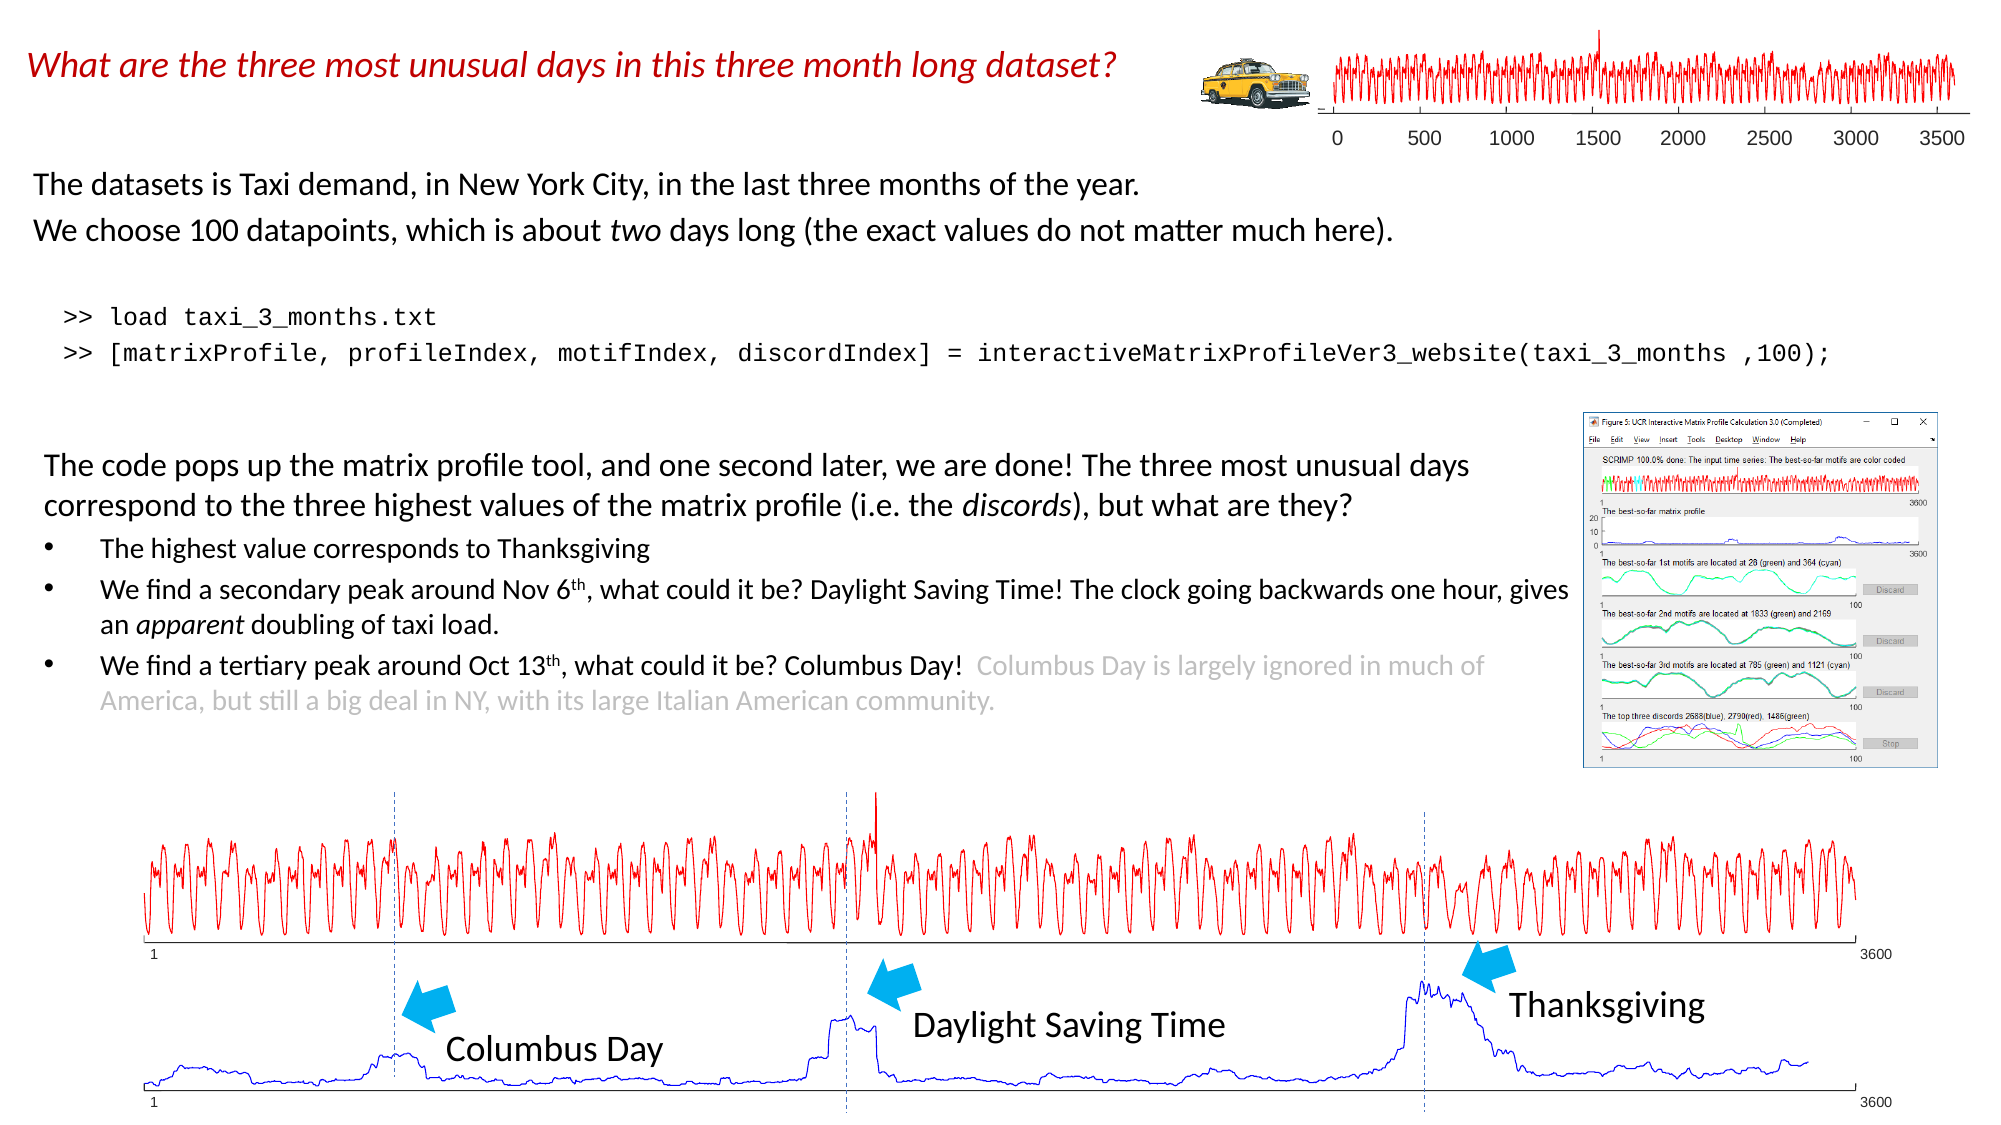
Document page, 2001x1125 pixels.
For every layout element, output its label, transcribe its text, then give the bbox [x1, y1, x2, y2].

text_box 3000 [1833, 124, 1880, 150]
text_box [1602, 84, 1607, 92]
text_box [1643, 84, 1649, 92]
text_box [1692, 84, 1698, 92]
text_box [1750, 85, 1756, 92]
text_box The code pops up the matrix profile tool, and one second later, we are done! The three most unusual days correspond to the three highest values of the matrix profile (i.e. the discords), but what are they? The highest value corresponds to Thanksgiving We find a secondary peak around Nov 6th, what could it be? Daylight Saving Time! The clock going backwards one hour, gives an apparent doubling of taxi load. We find a tertiary peak around Oct 13th, what could it be? Columbus Day! Columbus Day is largely ignored in much of America, but still a big deal in NY, with its large Italian American community. [29, 435, 1583, 724]
picture [1583, 412, 1938, 768]
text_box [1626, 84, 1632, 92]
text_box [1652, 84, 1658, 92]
text_box 2500 [1746, 124, 1793, 150]
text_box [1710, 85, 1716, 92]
text_box [847, 981, 1424, 1086]
text_box 1 [149, 1092, 159, 1111]
text_box 0 [1331, 124, 1344, 150]
text_box [1425, 836, 1856, 936]
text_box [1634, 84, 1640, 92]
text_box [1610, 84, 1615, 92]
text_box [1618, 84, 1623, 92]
text_box [1425, 983, 1809, 1079]
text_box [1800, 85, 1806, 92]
text_box 1 [149, 944, 159, 963]
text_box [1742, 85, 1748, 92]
text_box [847, 792, 1424, 936]
text_box What are the three most unusual days in this three month long dataset? [11, 32, 1598, 92]
text_box 2000 [1660, 124, 1707, 150]
picture [1201, 50, 1312, 114]
text_box 3500 [1919, 124, 1966, 150]
text_box [144, 838, 394, 936]
text_box [1460, 937, 1518, 994]
text_box [154, 785, 1866, 943]
text_box Daylight Saving Time [898, 992, 1242, 1053]
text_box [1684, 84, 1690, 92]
text_box 1000 [1488, 124, 1536, 150]
text_box [395, 832, 846, 936]
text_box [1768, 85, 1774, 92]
text_box [865, 955, 923, 1012]
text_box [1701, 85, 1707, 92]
text_box [1333, 30, 1955, 104]
text_box Columbus Day [431, 1016, 679, 1076]
text_box 1500 [1575, 124, 1622, 150]
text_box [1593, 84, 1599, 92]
text_box The datasets is Taxi demand, in New York City, in the last three months of the year. We choose 100 datapoints, which is about two days long (the exact values do not matter much here). >> load taxi_3_months.txt >> [matrixProfile, profileIndex, motifIndex, discordIndex] = interactiveMatrixProfileVer3_website(taxi_3_months ,100); [18, 154, 2000, 420]
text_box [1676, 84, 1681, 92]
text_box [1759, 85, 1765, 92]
text_box [400, 977, 458, 1033]
text_box What are the three most unusual days in this three month long dataset? [1600, 32, 1806, 84]
text_box [144, 1018, 846, 1086]
text_box 3600 [1860, 1092, 1893, 1111]
text_box 3600 [1860, 944, 1893, 963]
text_box 500 [1407, 124, 1443, 150]
text_box Thanksgiving [1494, 972, 1721, 1033]
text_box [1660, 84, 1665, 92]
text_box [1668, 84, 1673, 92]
